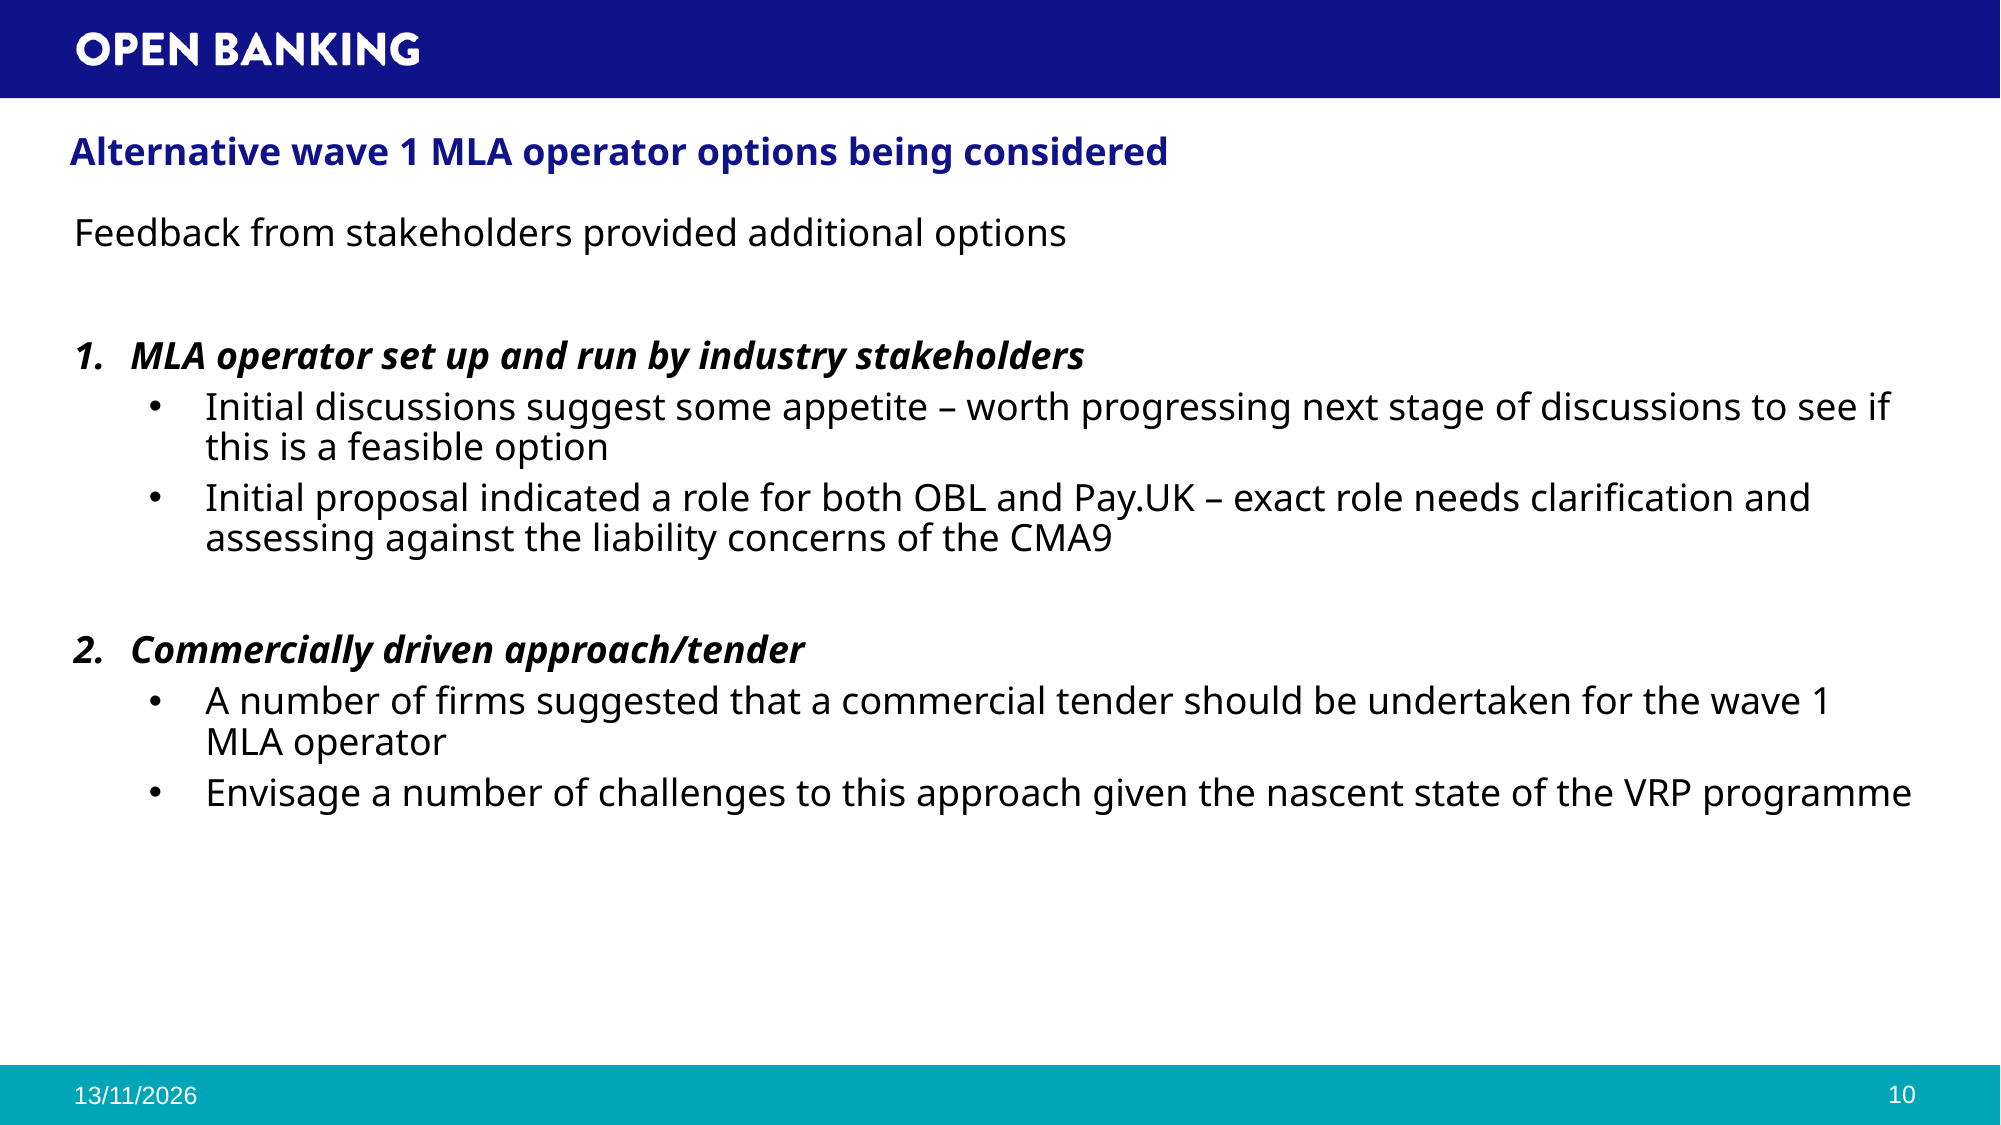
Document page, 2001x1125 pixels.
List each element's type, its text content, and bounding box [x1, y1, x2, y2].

slide_number 10 [1412, 1064, 1932, 1124]
footer [662, 1064, 1338, 1124]
title Alternative wave 1 MLA operator options being considered [54, 125, 1629, 207]
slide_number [59, 1065, 509, 1125]
picture [43, 0, 452, 99]
list Feedback from stakeholders provided additional options MLA operator set up and run by industry stakeholders Initial discussions suggest some appetite – worth progressing next stage of discussions to see if this is a feasible option Initial proposal indicated a role for both OBL and Pay.UK – exact role needs clarification and assessing against the liability concerns of the CMA9 Commercially driven approach/tender A number of firms suggested that a commercial tender should be undertaken for the wave 1 MLA operator Envisage a number of challenges to this approach given the nascent state of the VRP programme [59, 206, 1936, 1018]
